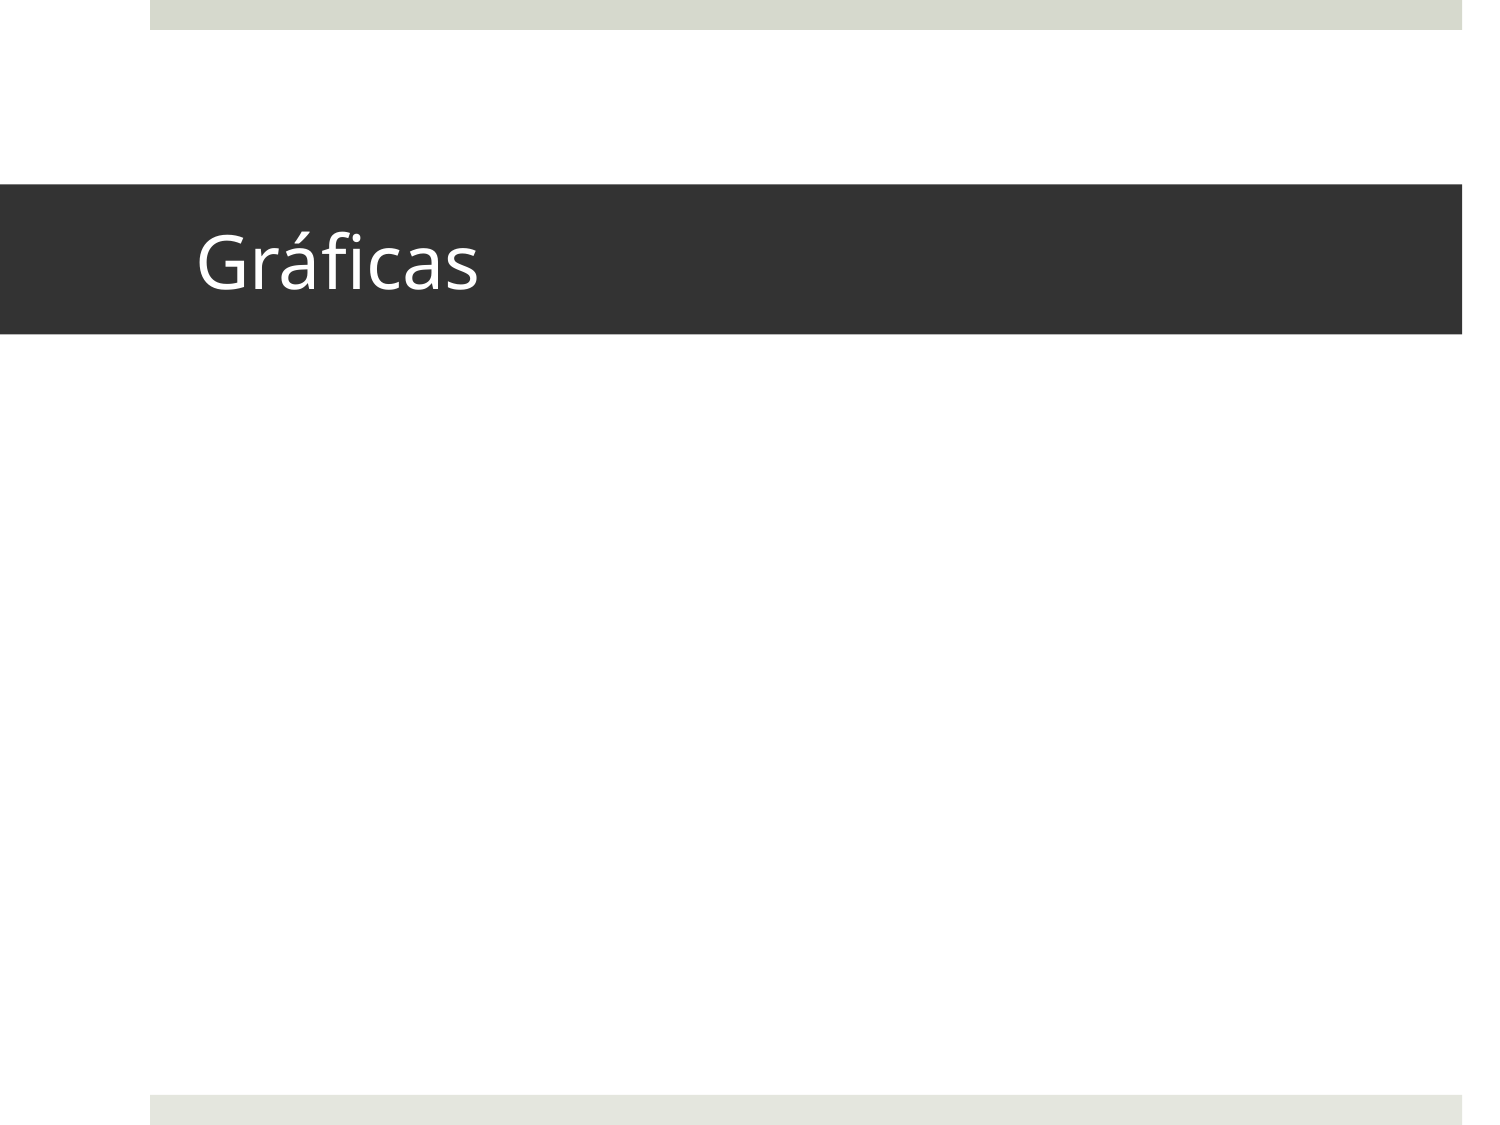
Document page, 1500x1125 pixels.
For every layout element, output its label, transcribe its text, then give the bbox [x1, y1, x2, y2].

title Gráficas [0, 184, 1463, 335]
